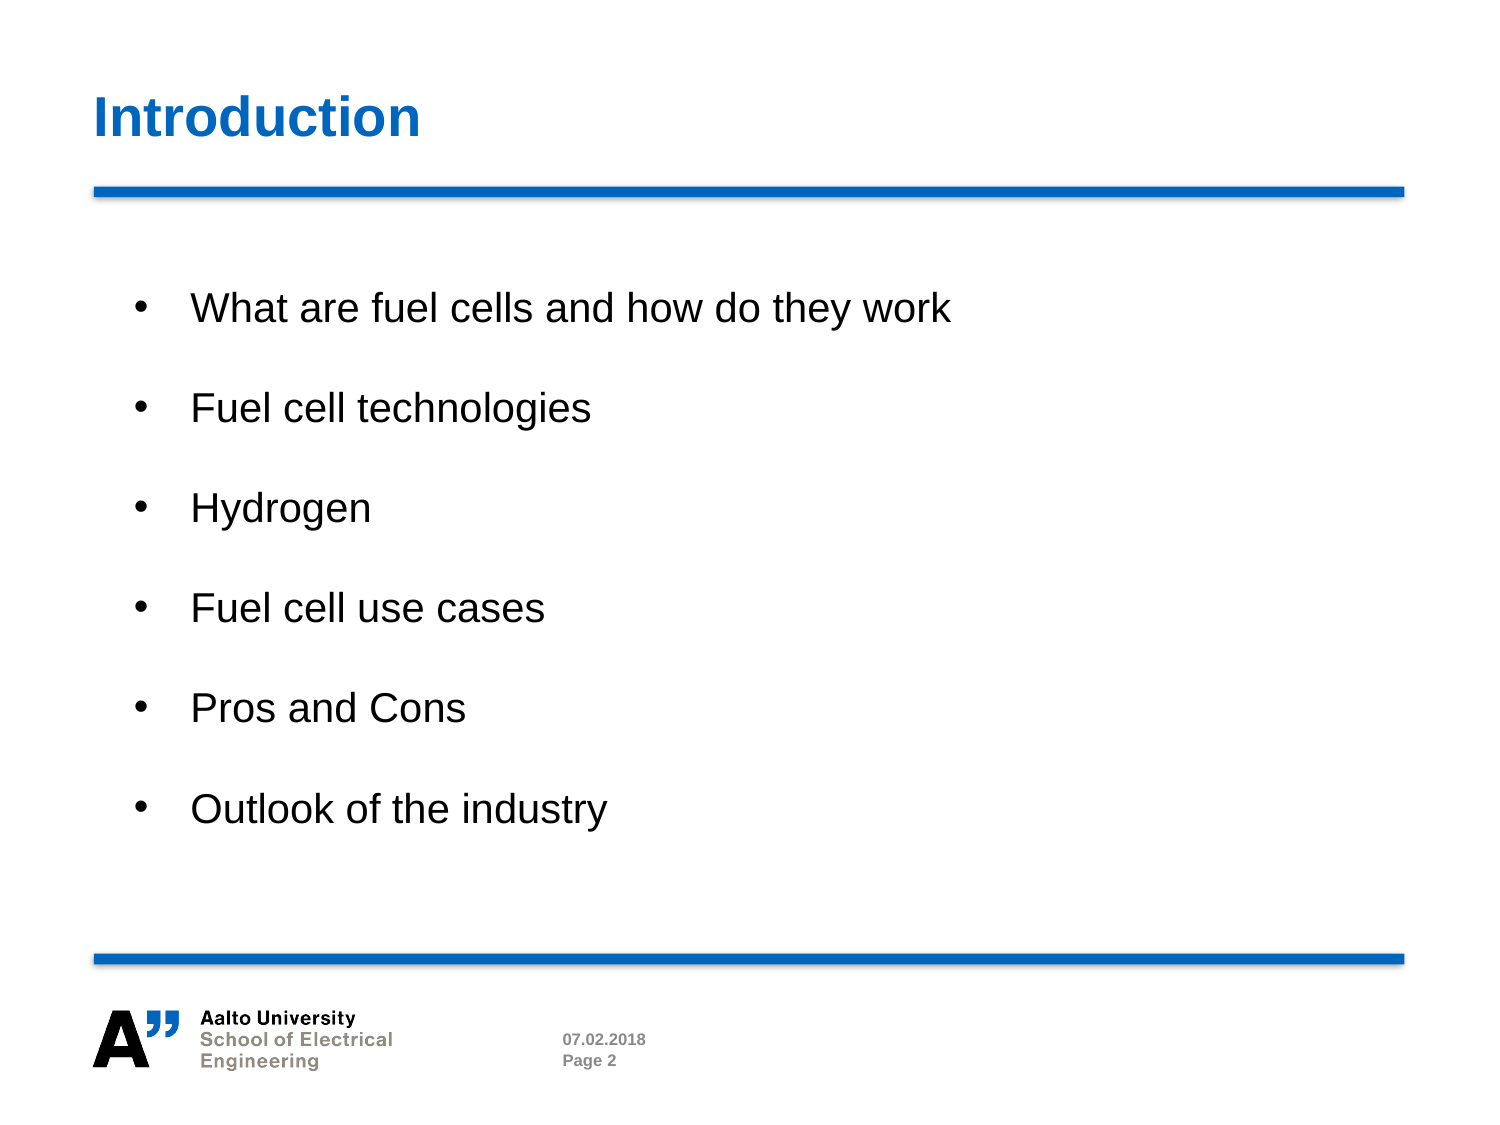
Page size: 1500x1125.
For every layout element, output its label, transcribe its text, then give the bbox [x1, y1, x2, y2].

text_box What are fuel cells and how do they work Fuel cell technologies Hydrogen Fuel cell use cases Pros and Cons Outlook of the industry [119, 273, 967, 889]
picture [35, 953, 449, 1125]
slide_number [562, 1029, 816, 1050]
slide_number Page 2 [562, 1050, 816, 1071]
title Introduction [93, 80, 1369, 228]
